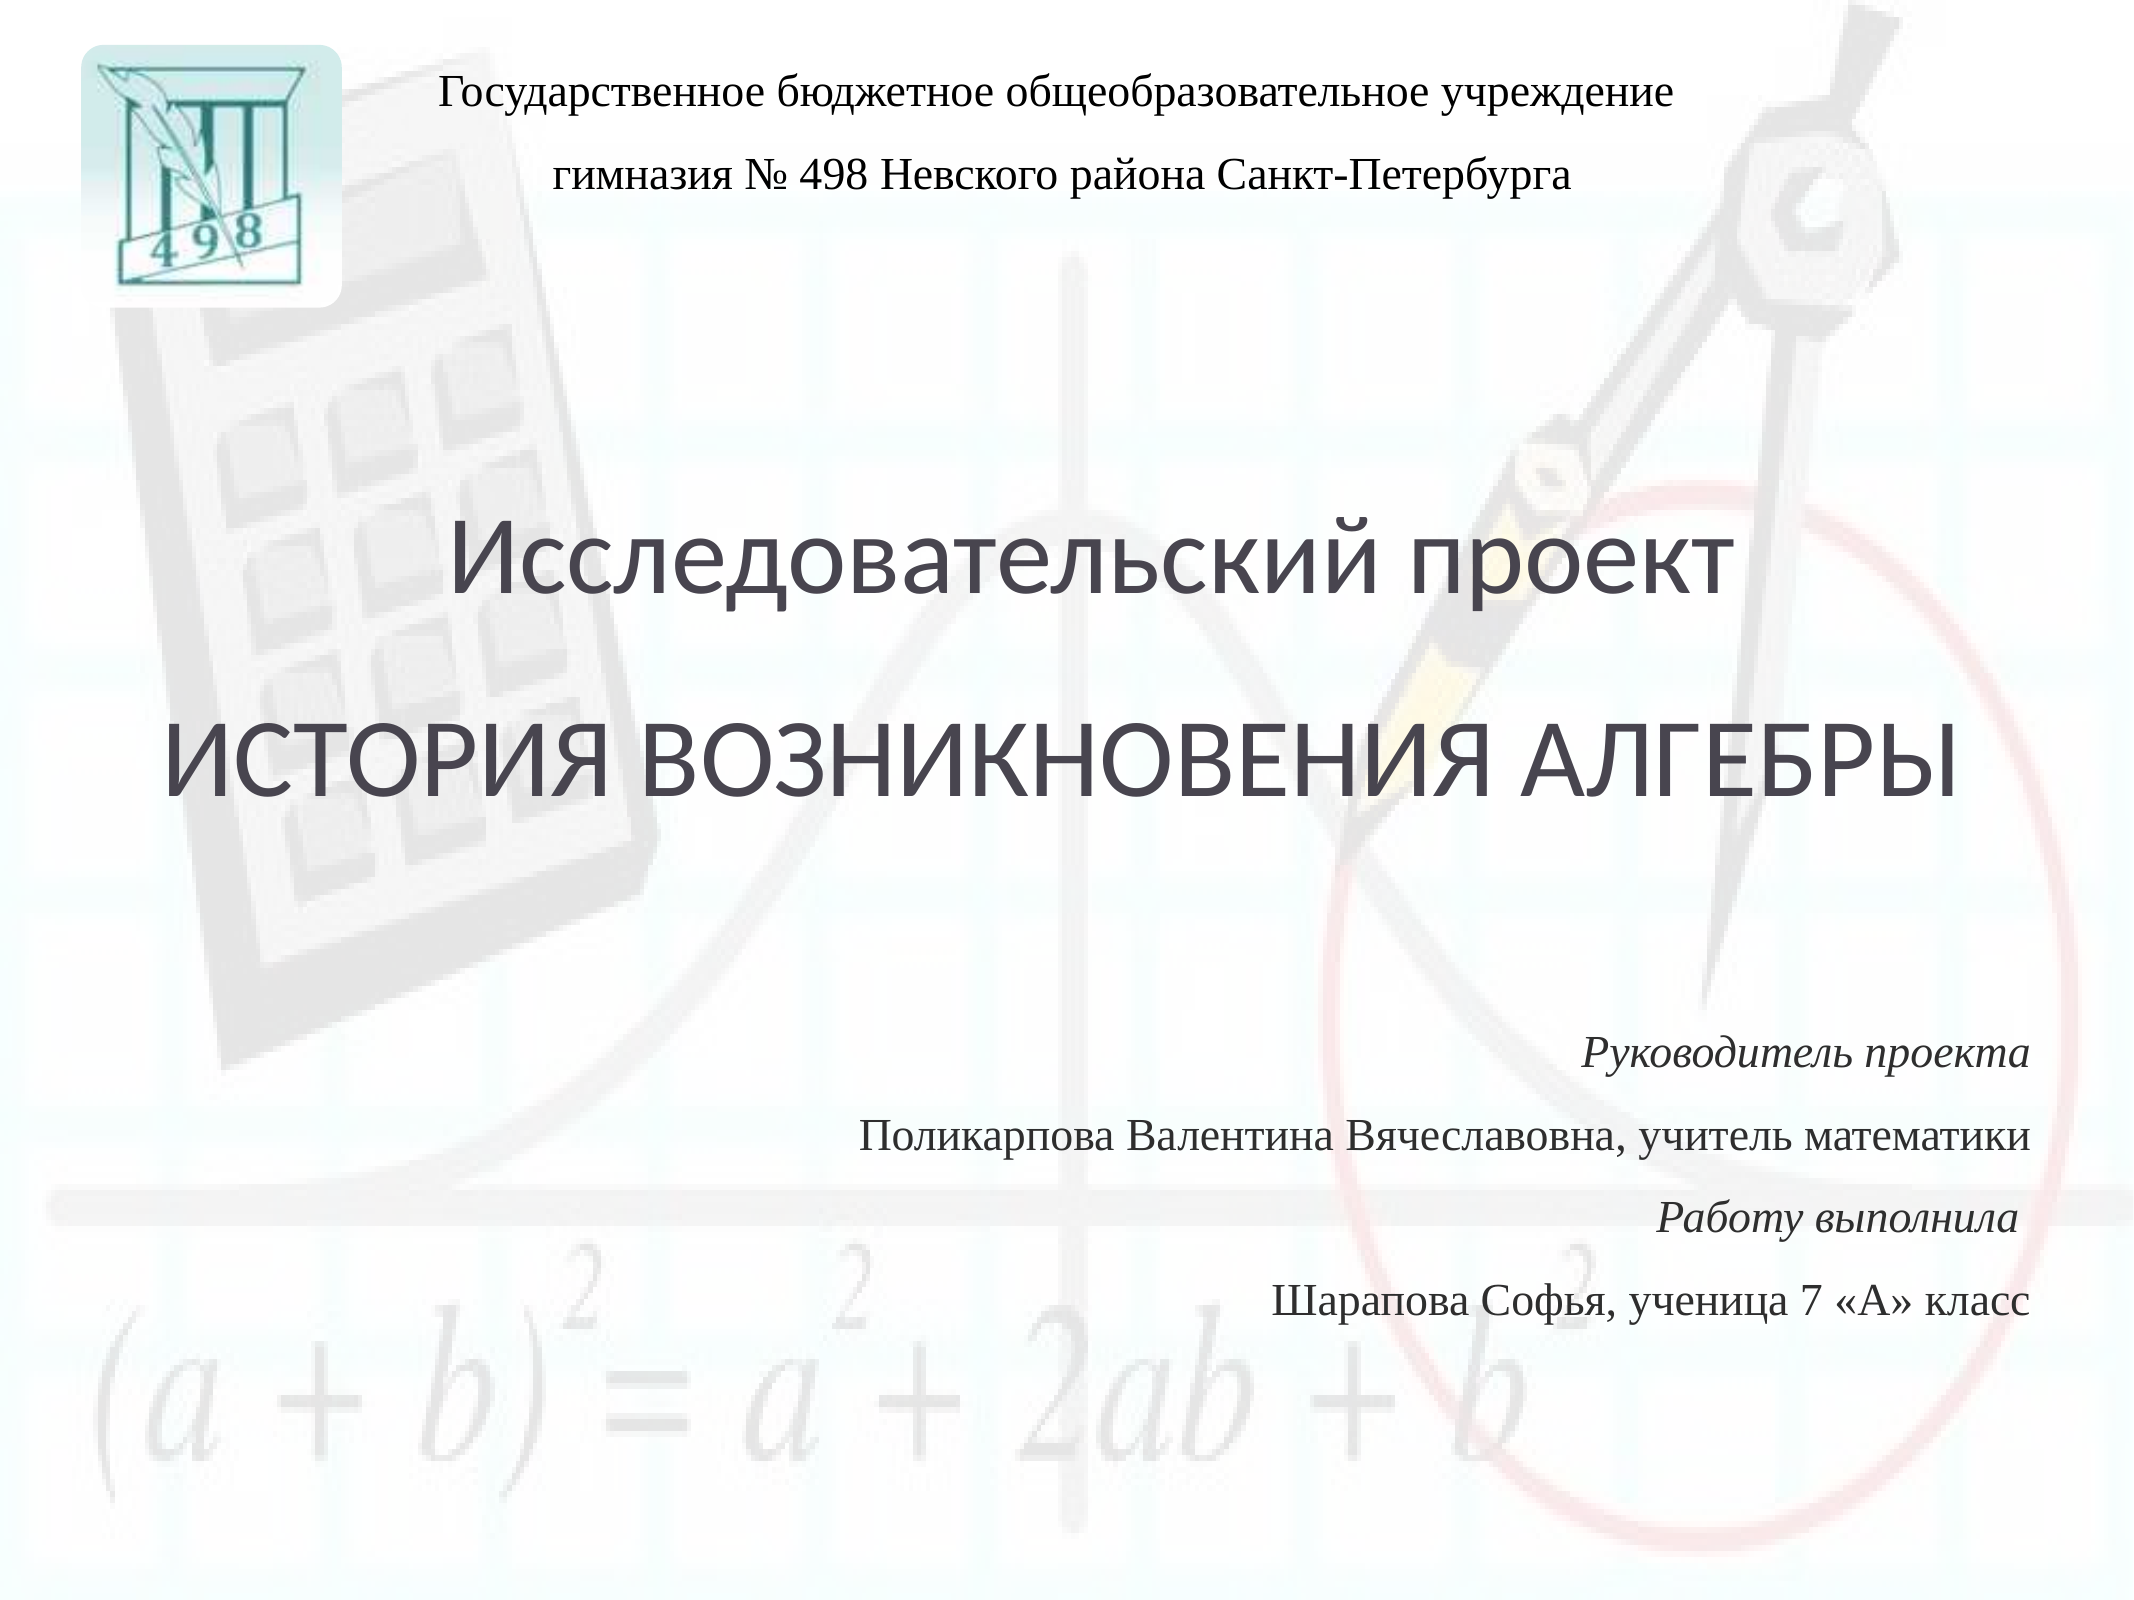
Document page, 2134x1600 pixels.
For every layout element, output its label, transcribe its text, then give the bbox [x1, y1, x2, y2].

picture [80, 44, 343, 308]
text_box Государственное бюджетное общеобразовательное учреждение гимназия № 498 Невского района Санкт-Петербурга [282, 25, 1842, 207]
title Исследовательский проект ИСТОРИЯ ВОЗНИКНОВЕНИЯ АЛГЕБРЫ [88, 306, 2036, 828]
subtitle Руководитель проекта Поликарпова Валентина Вячеславовна, учитель математики Работу выполнила Шарапова Софья, ученица 7 «А» класс [93, 930, 2041, 1468]
